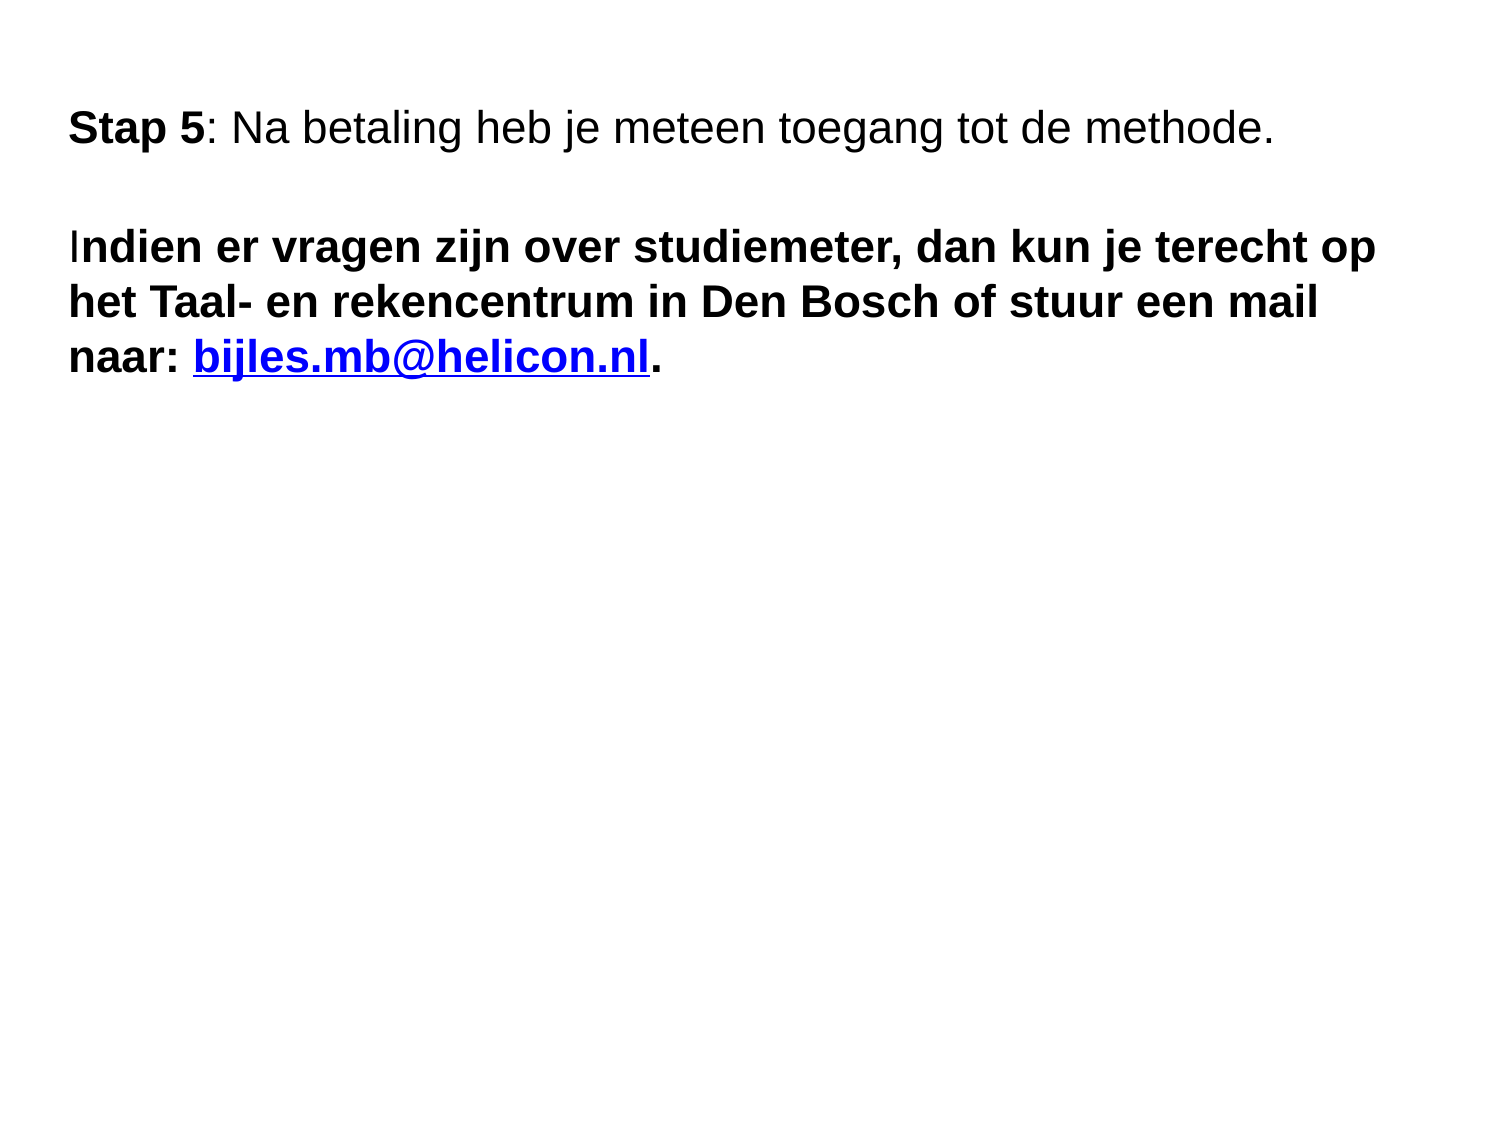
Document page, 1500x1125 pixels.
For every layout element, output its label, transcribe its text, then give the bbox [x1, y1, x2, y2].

list Stap 5: Na betaling heb je meteen toegang tot de methode. Indien er vragen zijn over studiemeter, dan kun je terecht op het Taal- en rekencentrum in Den Bosch of stuur een mail naar: bijles.mb@helicon.nl. [53, 90, 1404, 1106]
